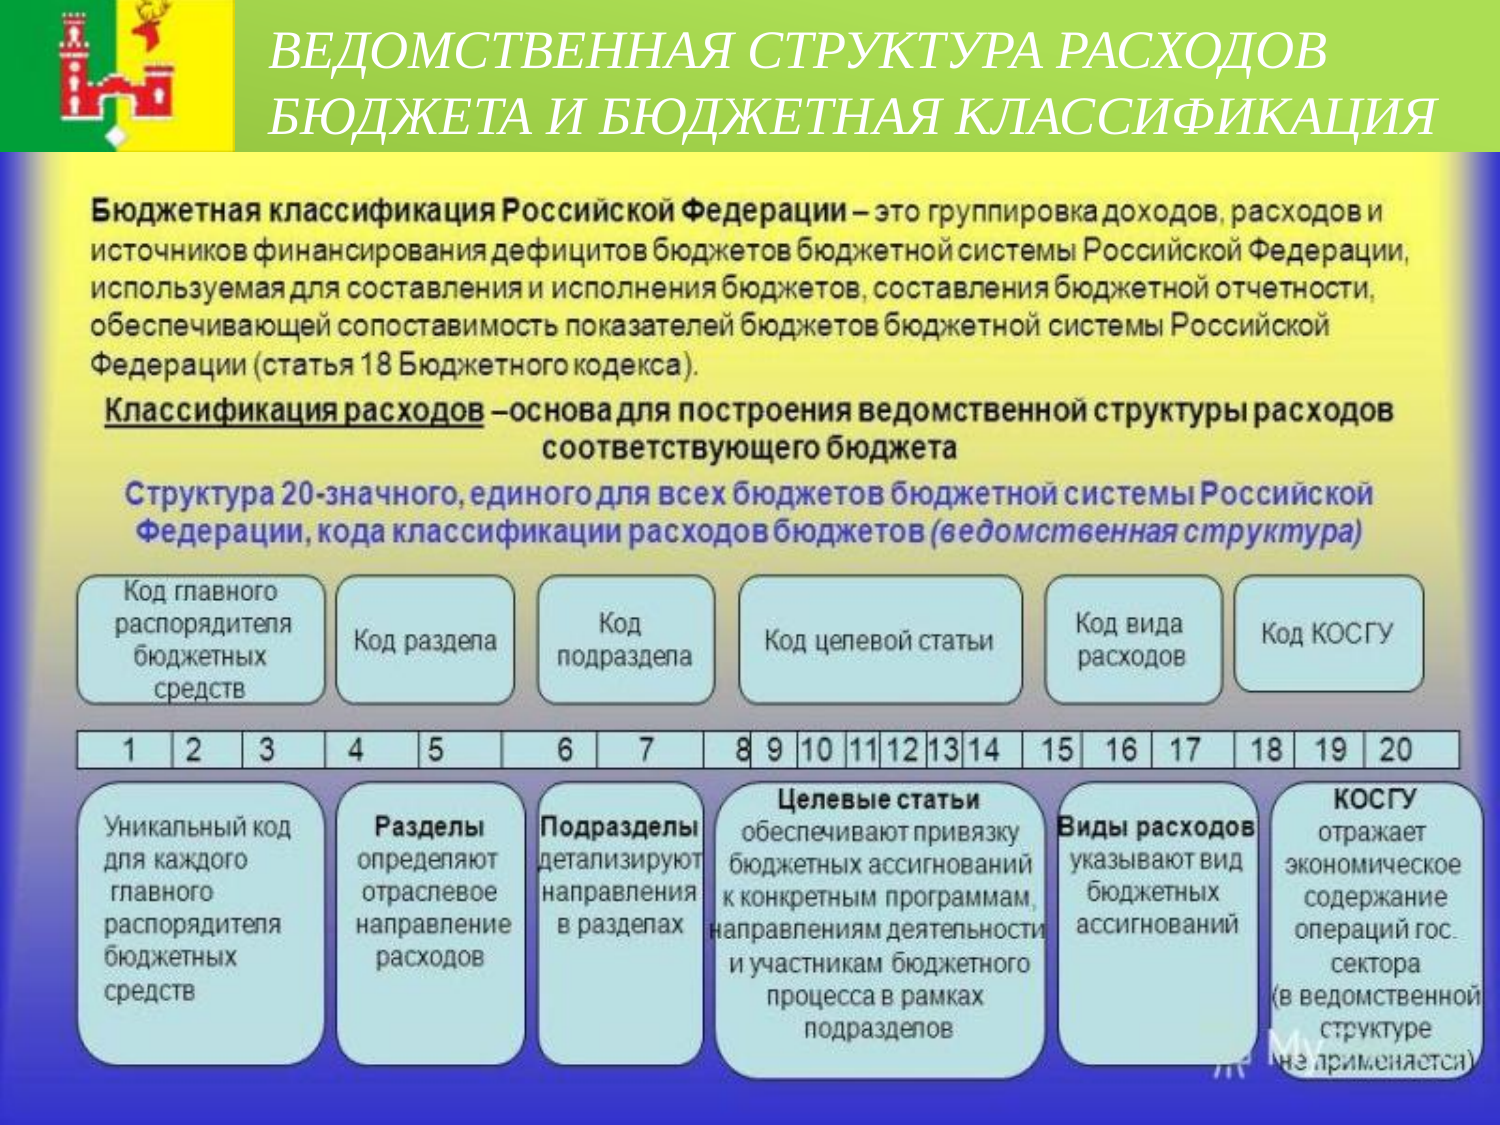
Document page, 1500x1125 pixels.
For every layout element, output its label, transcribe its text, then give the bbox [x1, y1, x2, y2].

text_box Ведомственная структура расходов бюджета и бюджетная классификация [253, 0, 1500, 152]
picture [0, 0, 1500, 1125]
